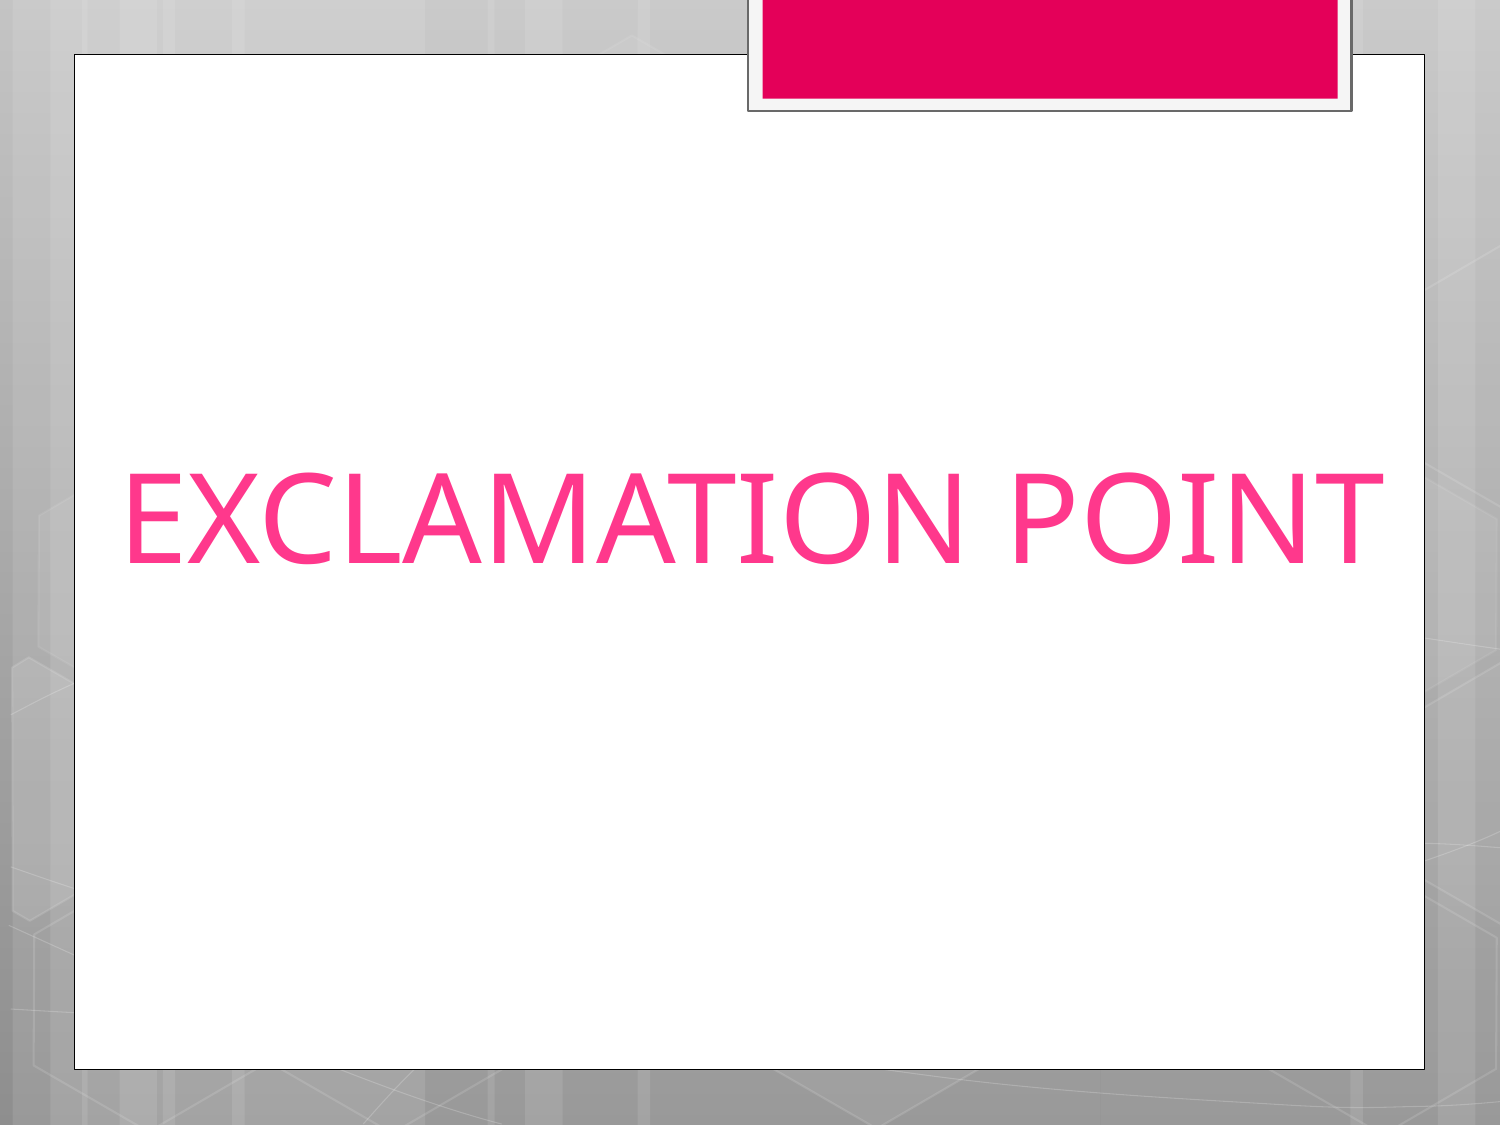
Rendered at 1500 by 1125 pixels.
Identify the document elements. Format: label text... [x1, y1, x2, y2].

list !!! [785, 633, 1500, 946]
title EXCLAMATION POINT [76, 408, 1427, 597]
